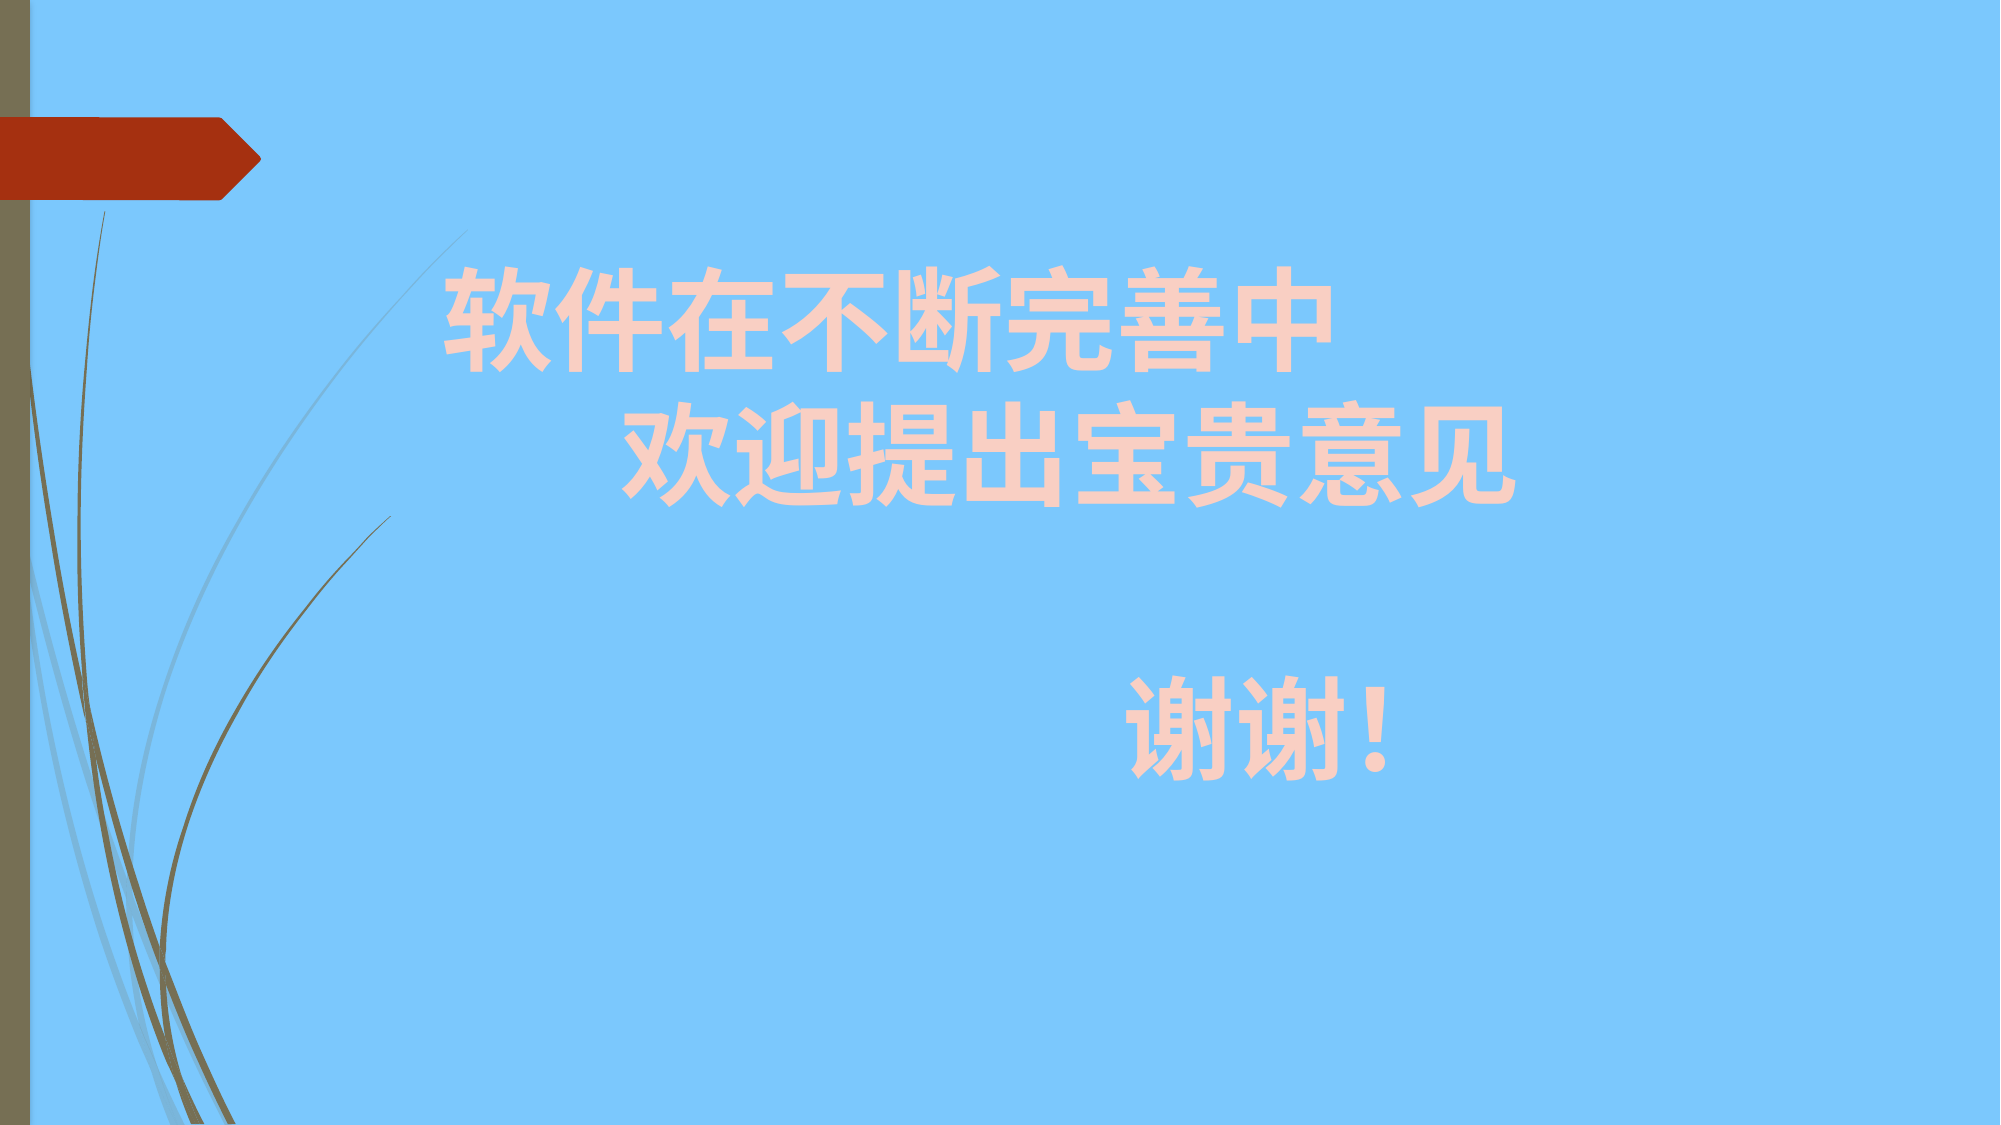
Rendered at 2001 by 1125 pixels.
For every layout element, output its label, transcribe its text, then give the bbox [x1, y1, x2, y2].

text_box 软件在不断完善中 欢迎提出宝贵意见 [374, 242, 1536, 528]
text_box 谢谢！ [1107, 651, 1476, 802]
